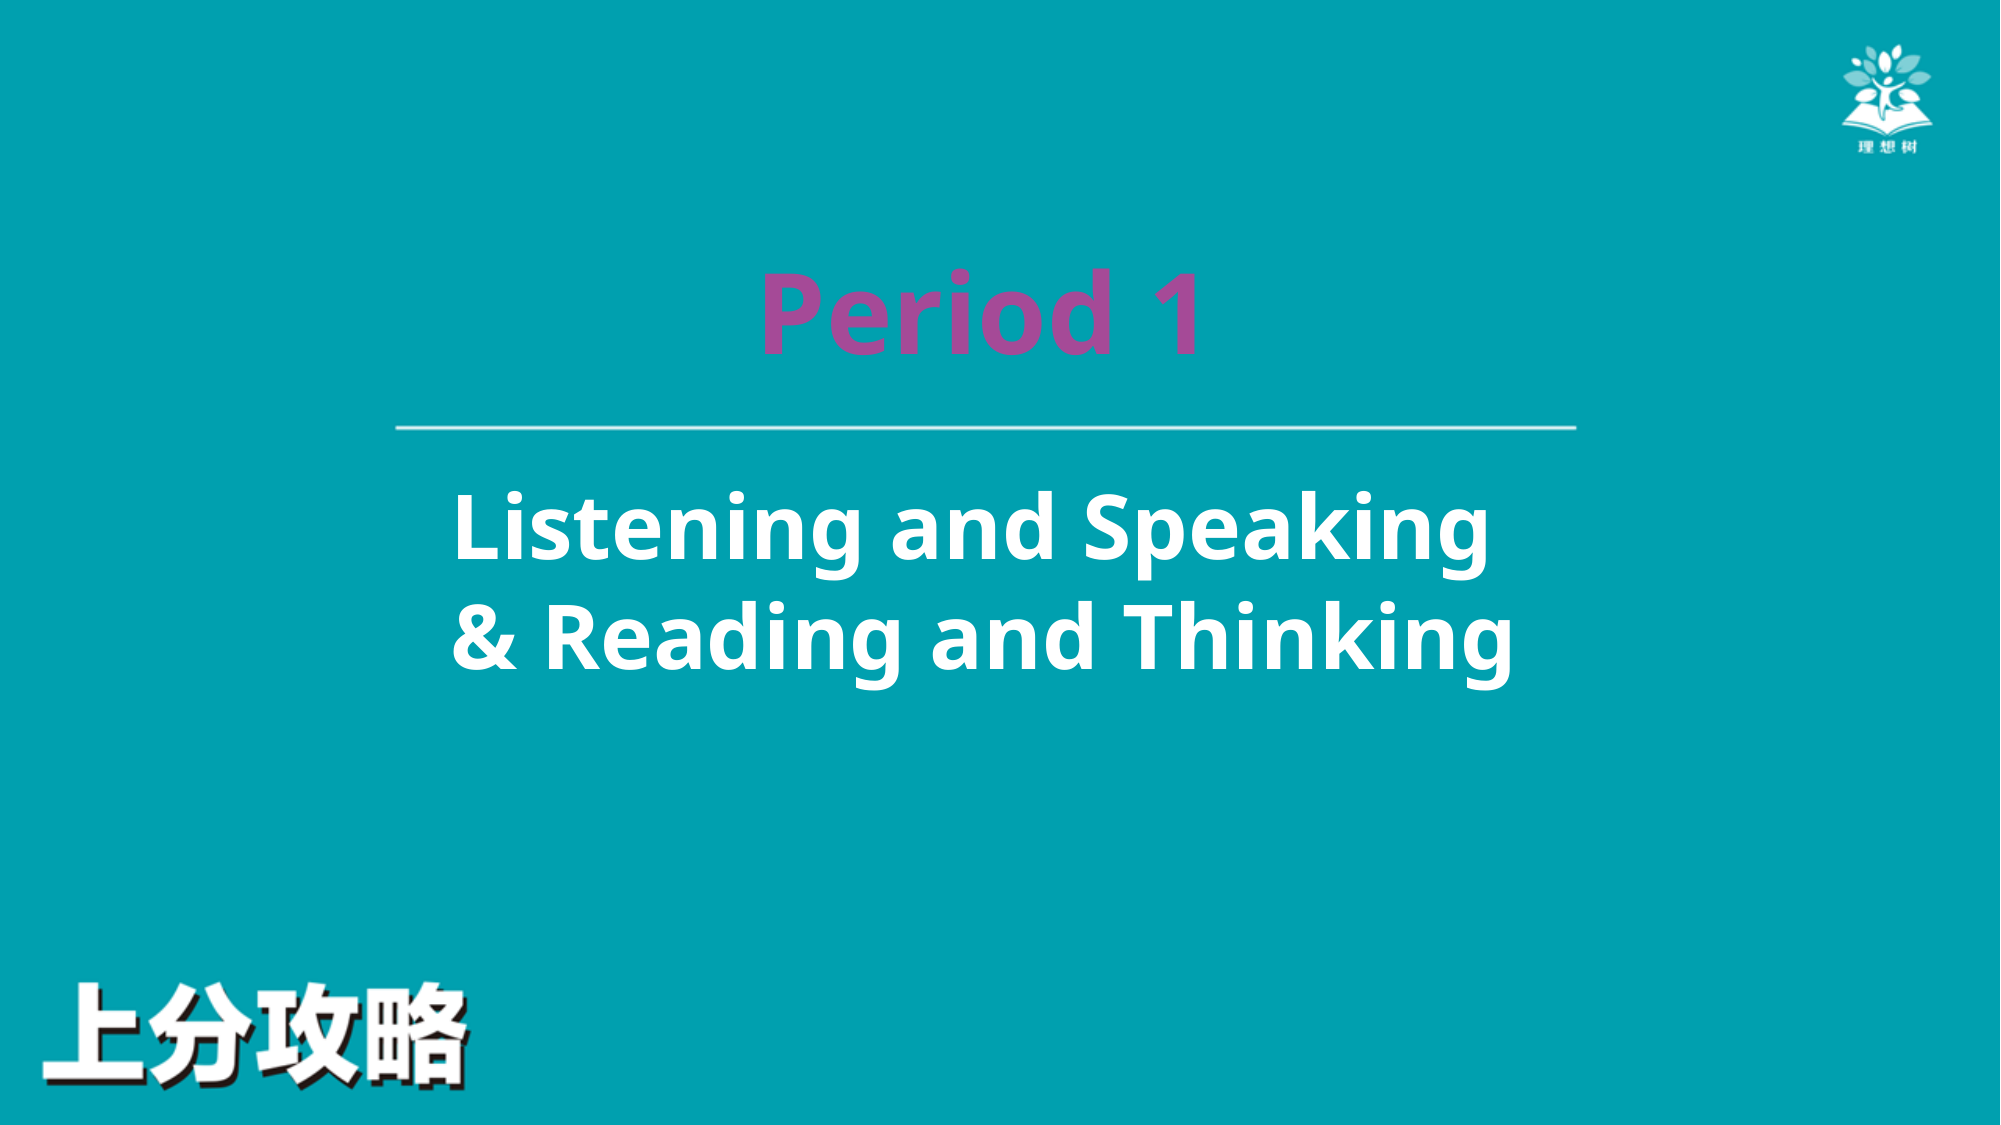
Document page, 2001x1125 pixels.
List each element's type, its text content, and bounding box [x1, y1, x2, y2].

text_box Period 1 [391, 231, 1577, 384]
picture [0, 0, 2000, 1125]
text_box Listening and Speaking & Reading and Thinking [391, 460, 1577, 696]
